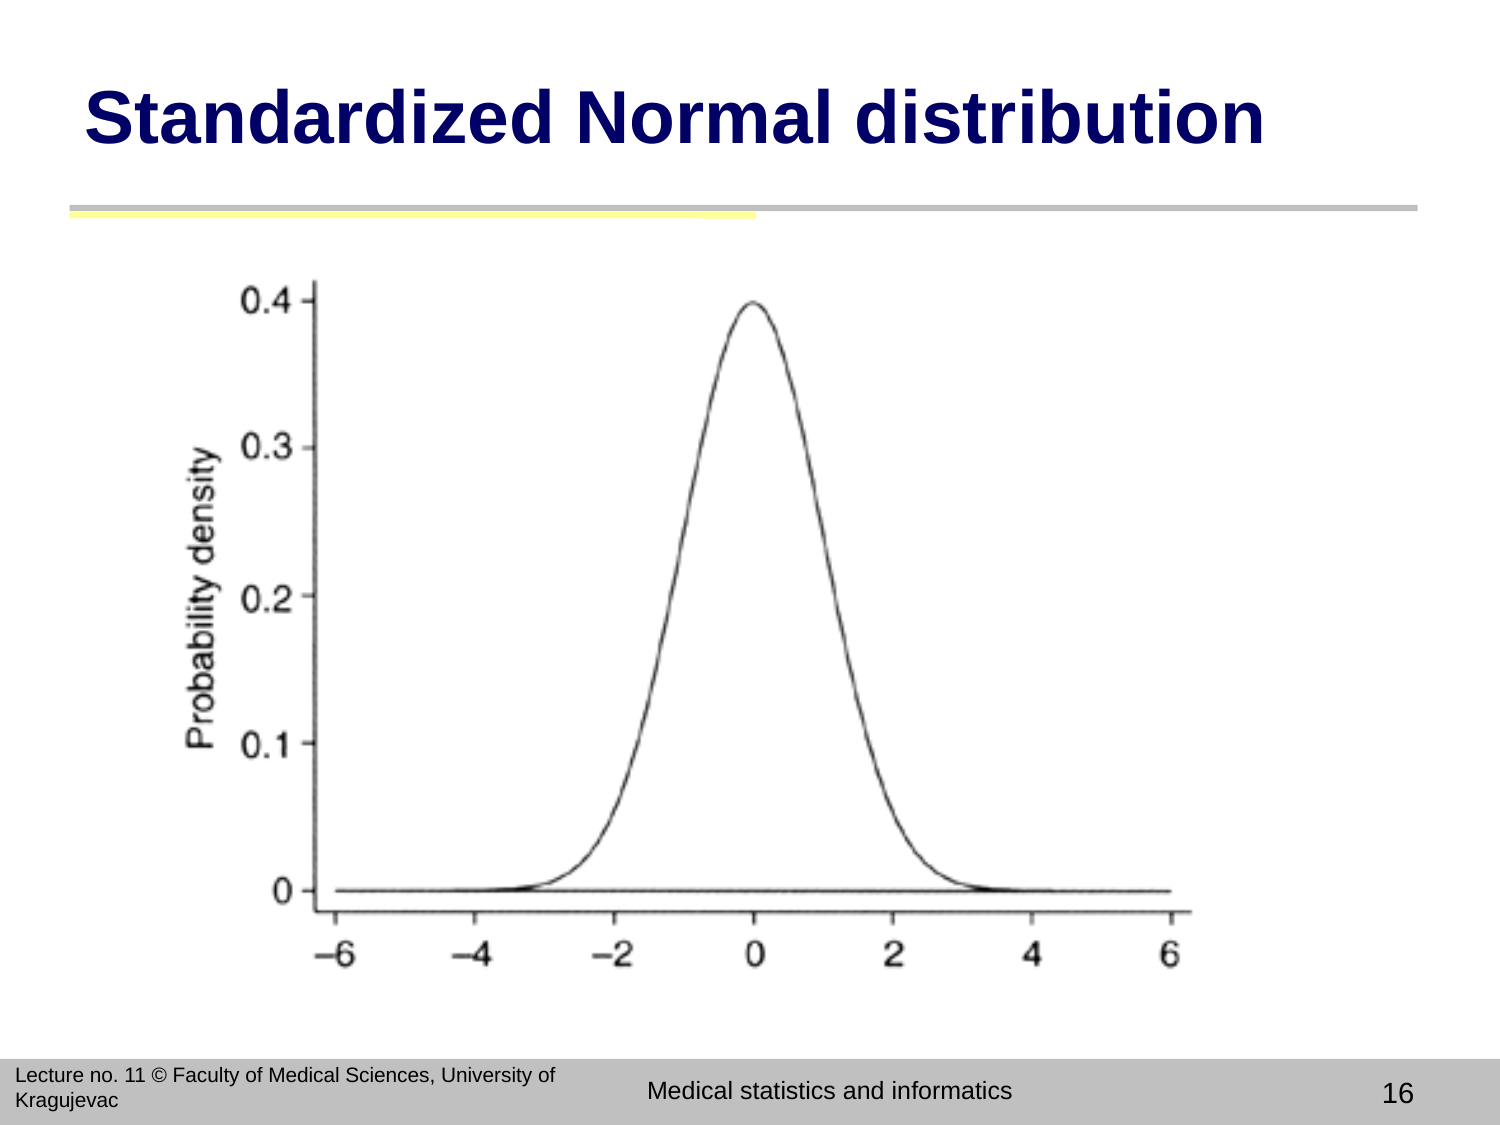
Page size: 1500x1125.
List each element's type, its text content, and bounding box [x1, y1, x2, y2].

picture [181, 275, 1198, 973]
slide_number Lecture no. 11 © Faculty of Medical Sciences, University of Kragujevac [0, 1053, 612, 1108]
title Standardized Normal distribution [69, 19, 1426, 208]
slide_number 16 [1163, 1066, 1430, 1125]
footer Medical statistics and informatics [512, 1066, 1149, 1125]
